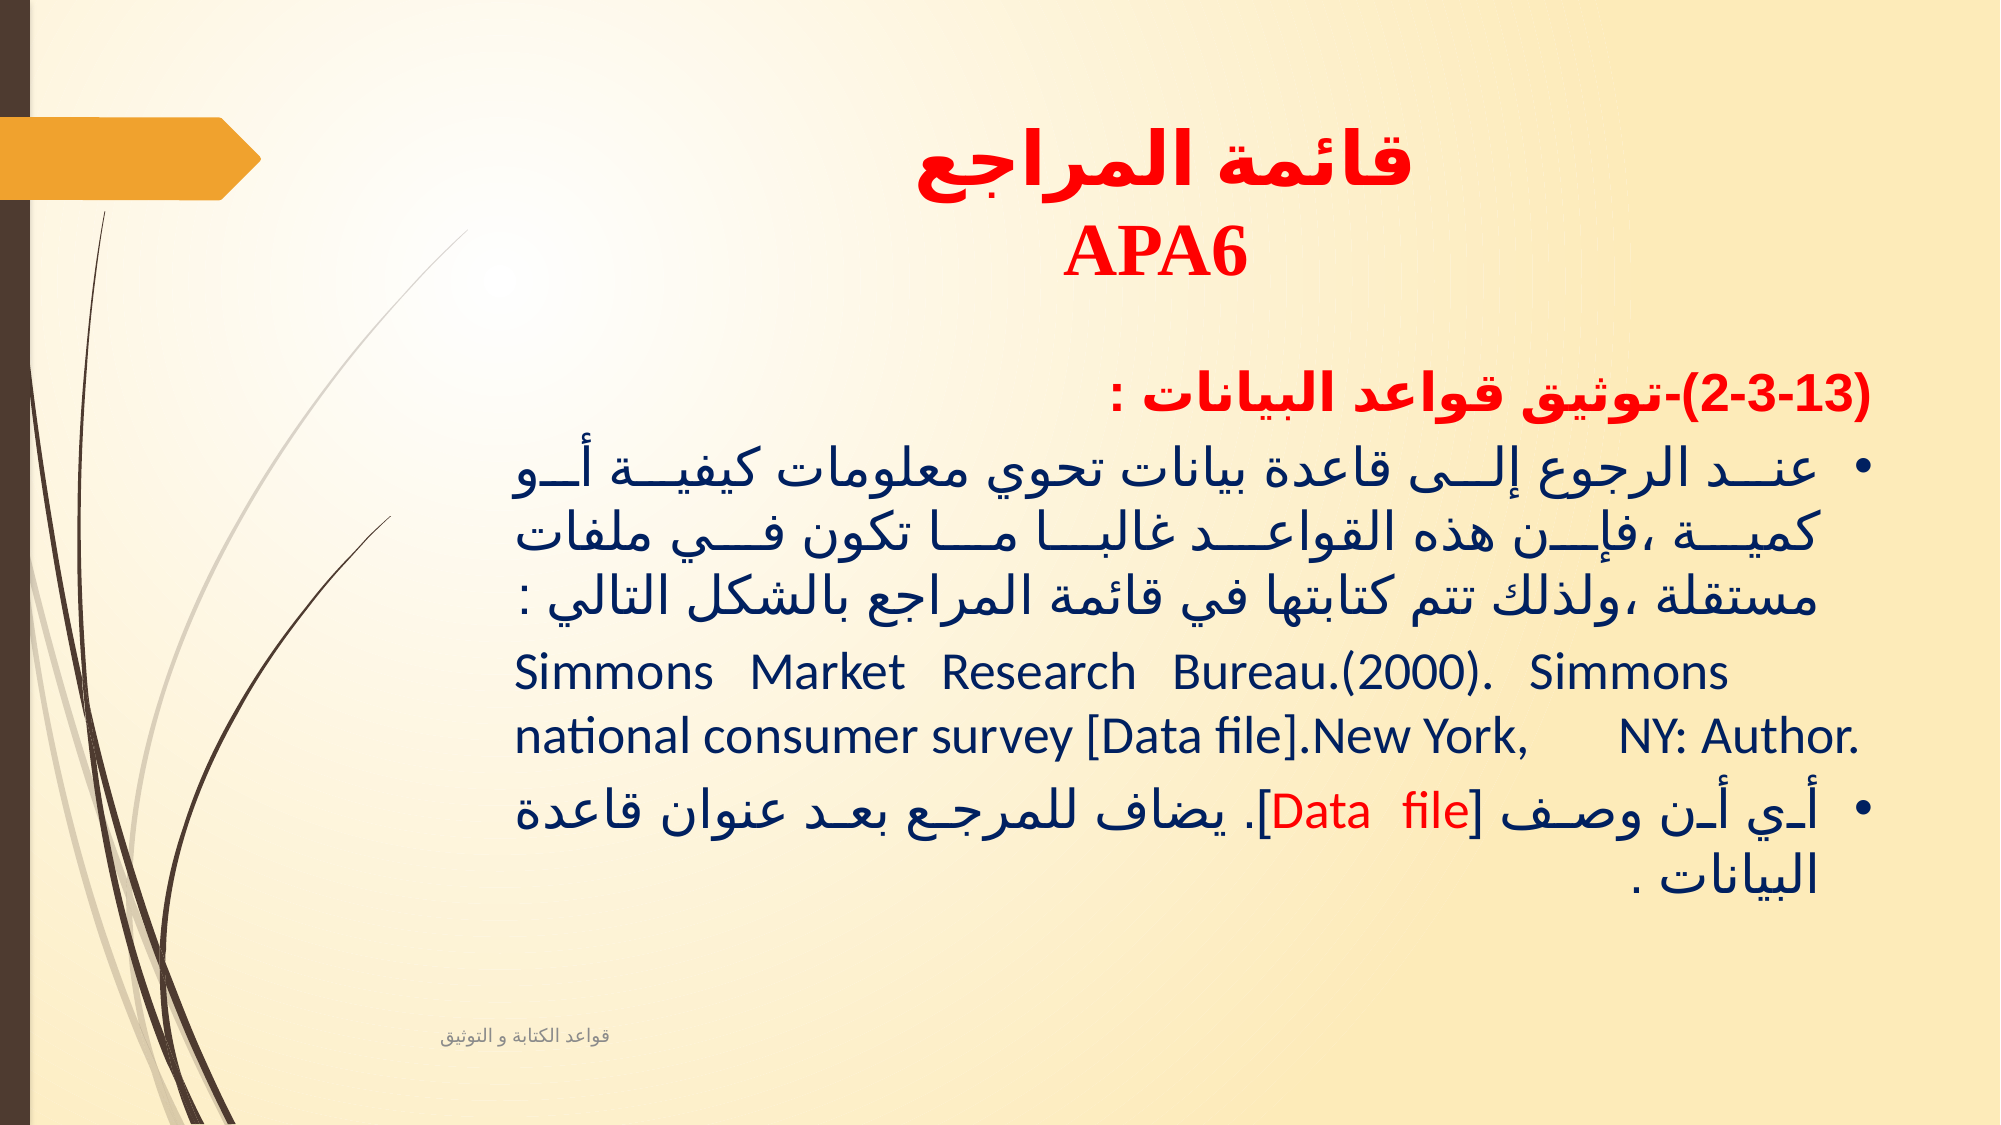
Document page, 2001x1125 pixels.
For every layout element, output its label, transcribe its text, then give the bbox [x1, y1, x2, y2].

footer قواعد الكتابة و التوثيق [424, 1006, 1675, 1067]
list (2-3-13)-توثيق قواعد البيانات : عند الرجوع إلى قاعدة بيانات تحوي معلومات كيفية أو كمية ،فإن هذه القواعد غالبا ما تكون في ملفات مستقلة ،ولذلك تتم كتابتها في قائمة المراجع بالشكل التالي : Simmons Market Research Bureau.(2000). Simmons national consumer survey [Data file].New York, NY: Author. أي أن وصف [Data file]. يضاف للمرجع بعد عنوان قاعدة البيانات . [499, 350, 1888, 1030]
title قائمة المراجع APA6 [425, 102, 1888, 313]
